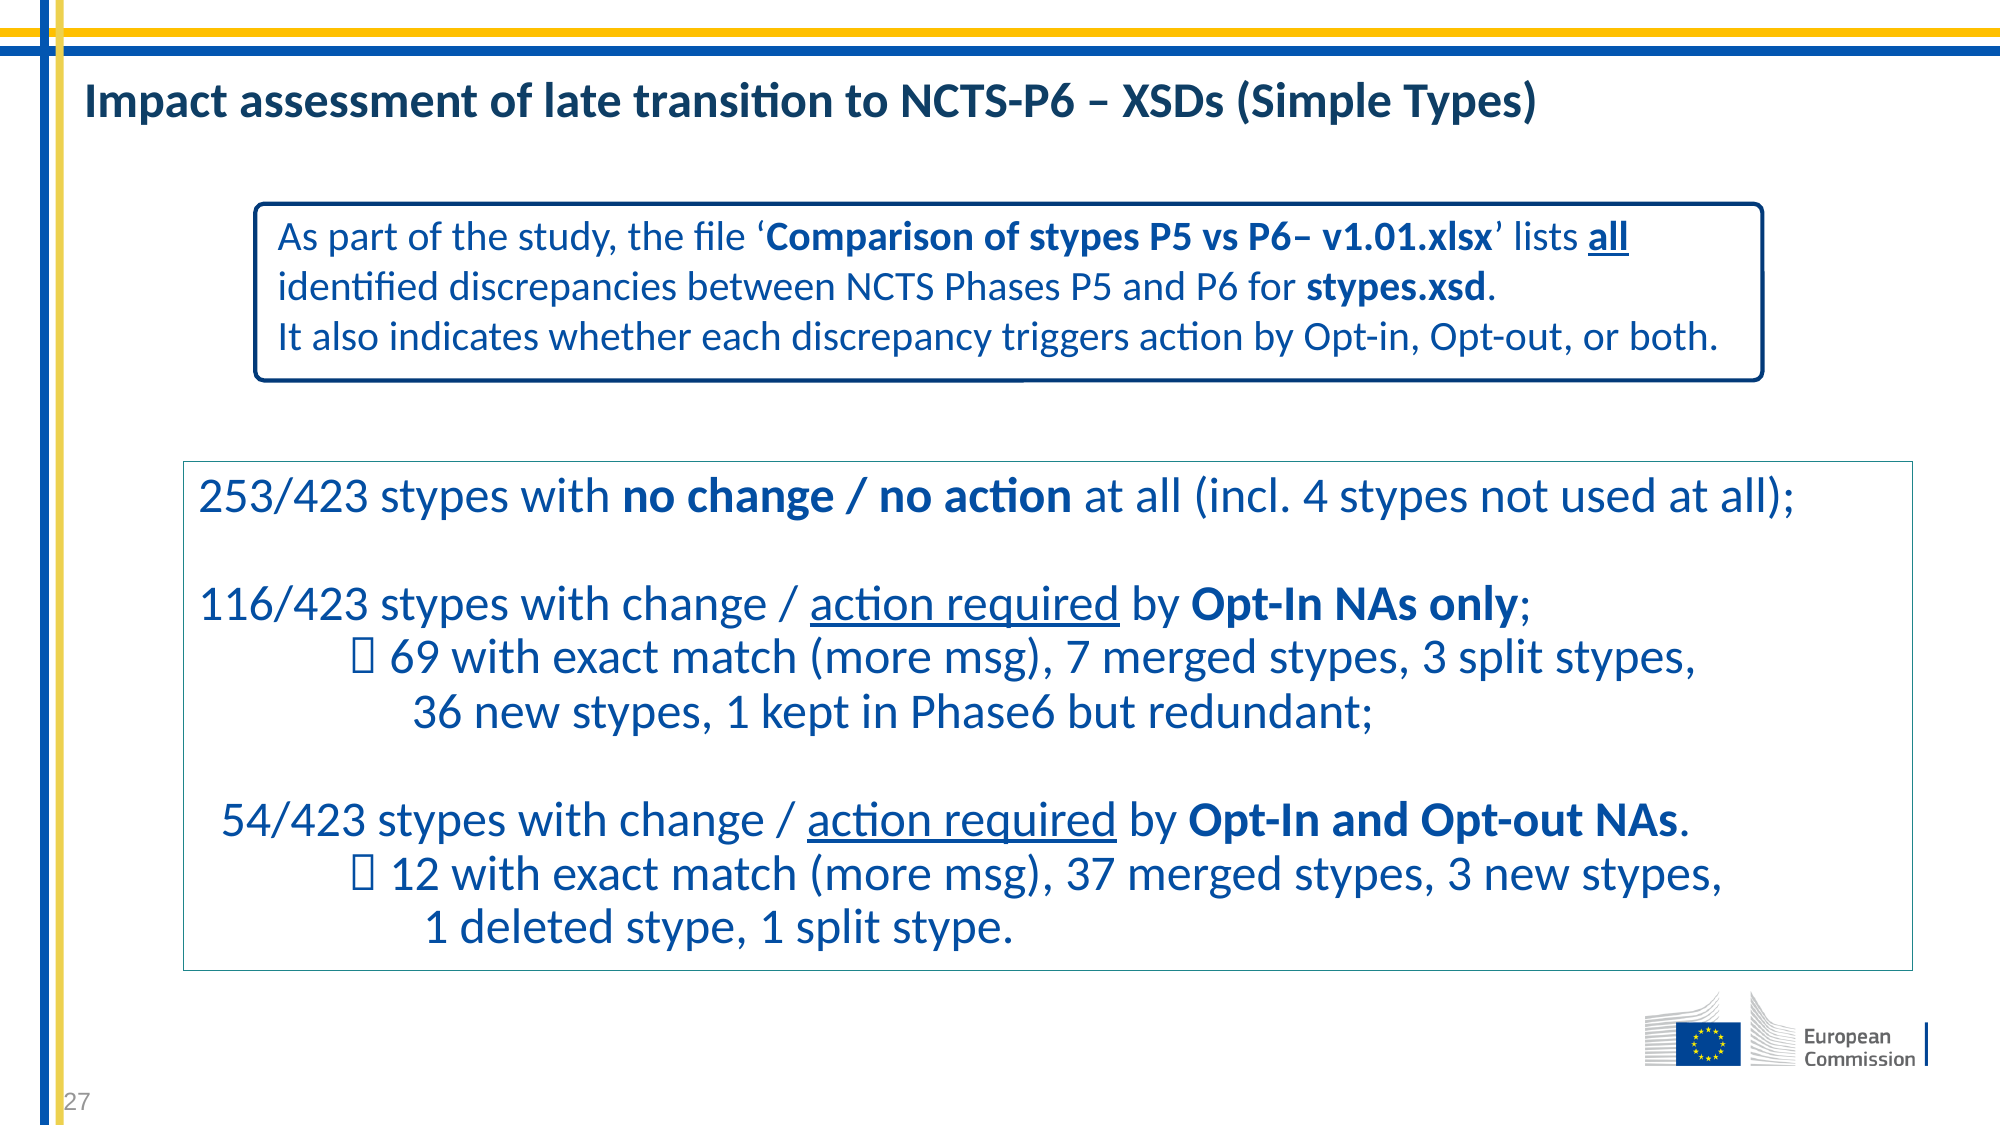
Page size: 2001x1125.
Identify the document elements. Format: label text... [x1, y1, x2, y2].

slide_number 27 [48, 1070, 499, 1125]
text_box [49, 46, 55, 56]
picture [1645, 991, 1928, 1066]
text_box 253/423 stypes with no change / no action at all (incl. 4 stypes not used at all); 116/423 stypes with change / action required by Opt-In NAs only;  69 with exact match (more msg), 7 merged stypes, 3 split stypes, 36 new stypes, 1 kept in Phase6 but redundant; 54/423 stypes with change / action required by Opt-In and Opt-out NAs.  12 with exact match (more msg), 37 merged stypes, 3 new stypes, 1 deleted stype, 1 split stype. [183, 461, 1913, 971]
text_box [49, 28, 55, 37]
text_box [40, 0, 49, 1125]
text_box [0, 28, 40, 37]
text_box [55, 0, 64, 1070]
text_box [0, 46, 40, 56]
text_box [64, 46, 2000, 56]
text_box [64, 28, 2000, 37]
text_box Impact assessment of late transition to NCTS-P6 – XSDs (Simple Types) [69, 60, 1587, 135]
text_box [254, 202, 1764, 382]
